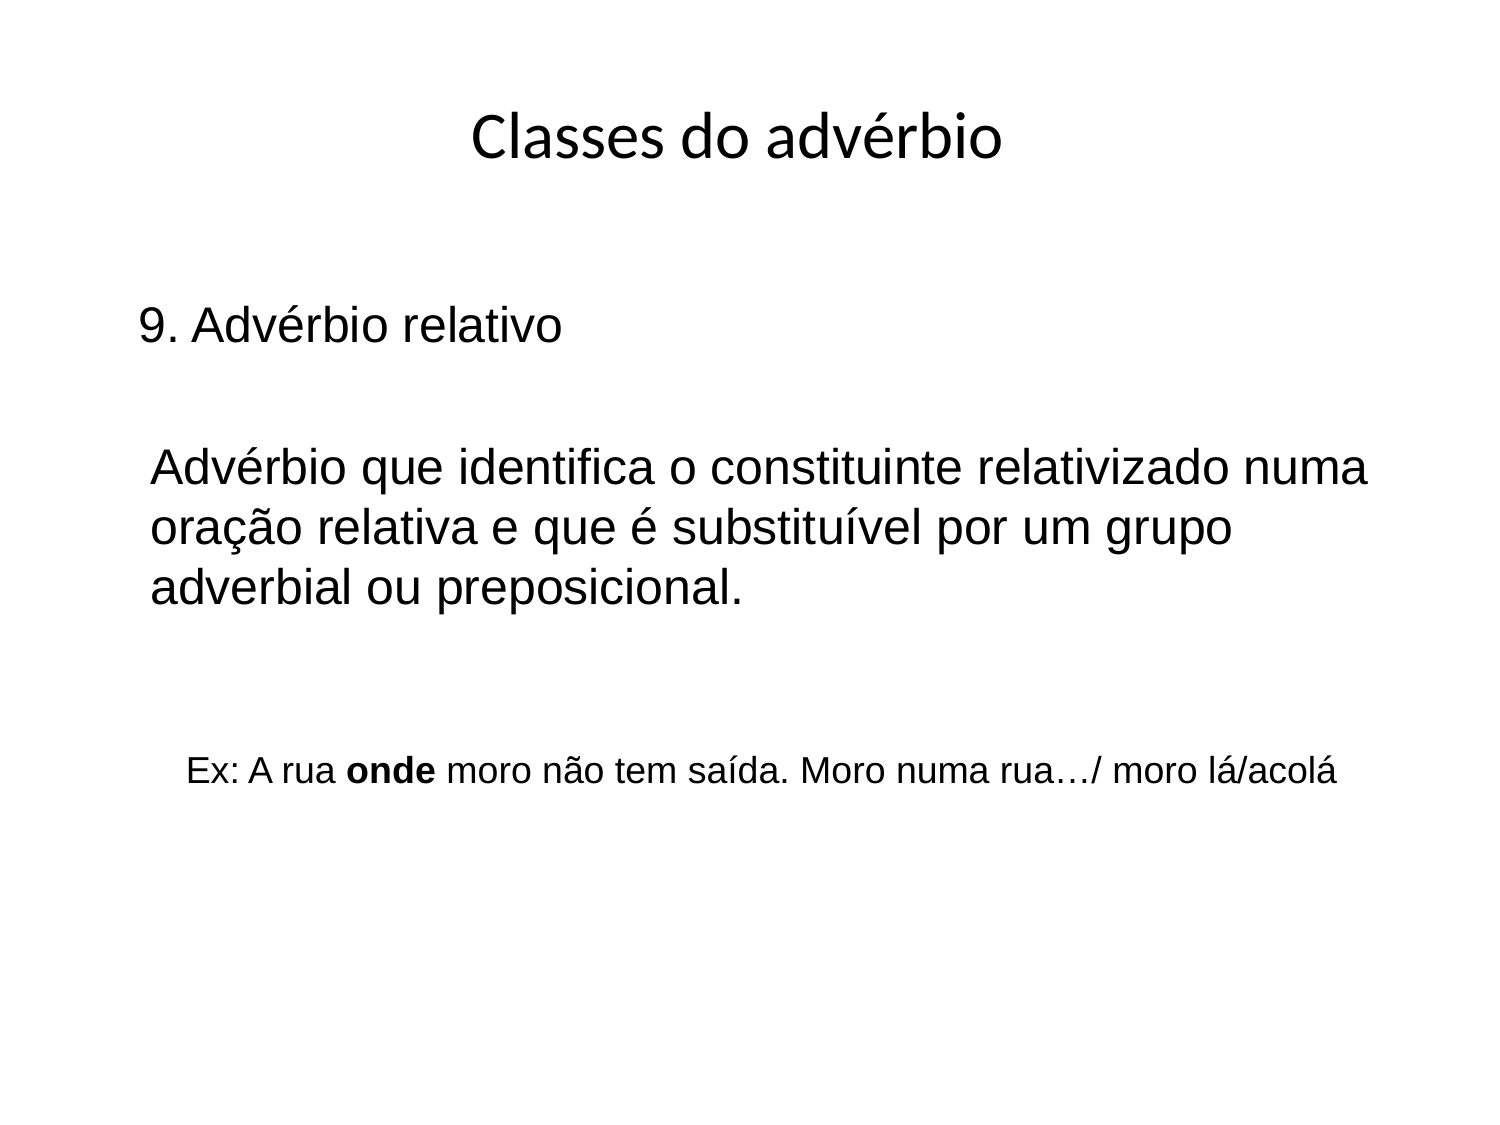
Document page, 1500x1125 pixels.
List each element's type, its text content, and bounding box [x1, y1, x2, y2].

text_box Classes do advérbio [395, 84, 1081, 180]
text_box Ex: A rua onde moro não tem saída. Moro numa rua…/ moro lá/acolá [171, 738, 1388, 799]
text_box Advérbio que identifica o constituinte relativizado numa oração relativa e que é substituível por um grupo adverbial ou preposicional. [135, 426, 1388, 622]
text_box 9. Advérbio relativo [123, 284, 1294, 360]
